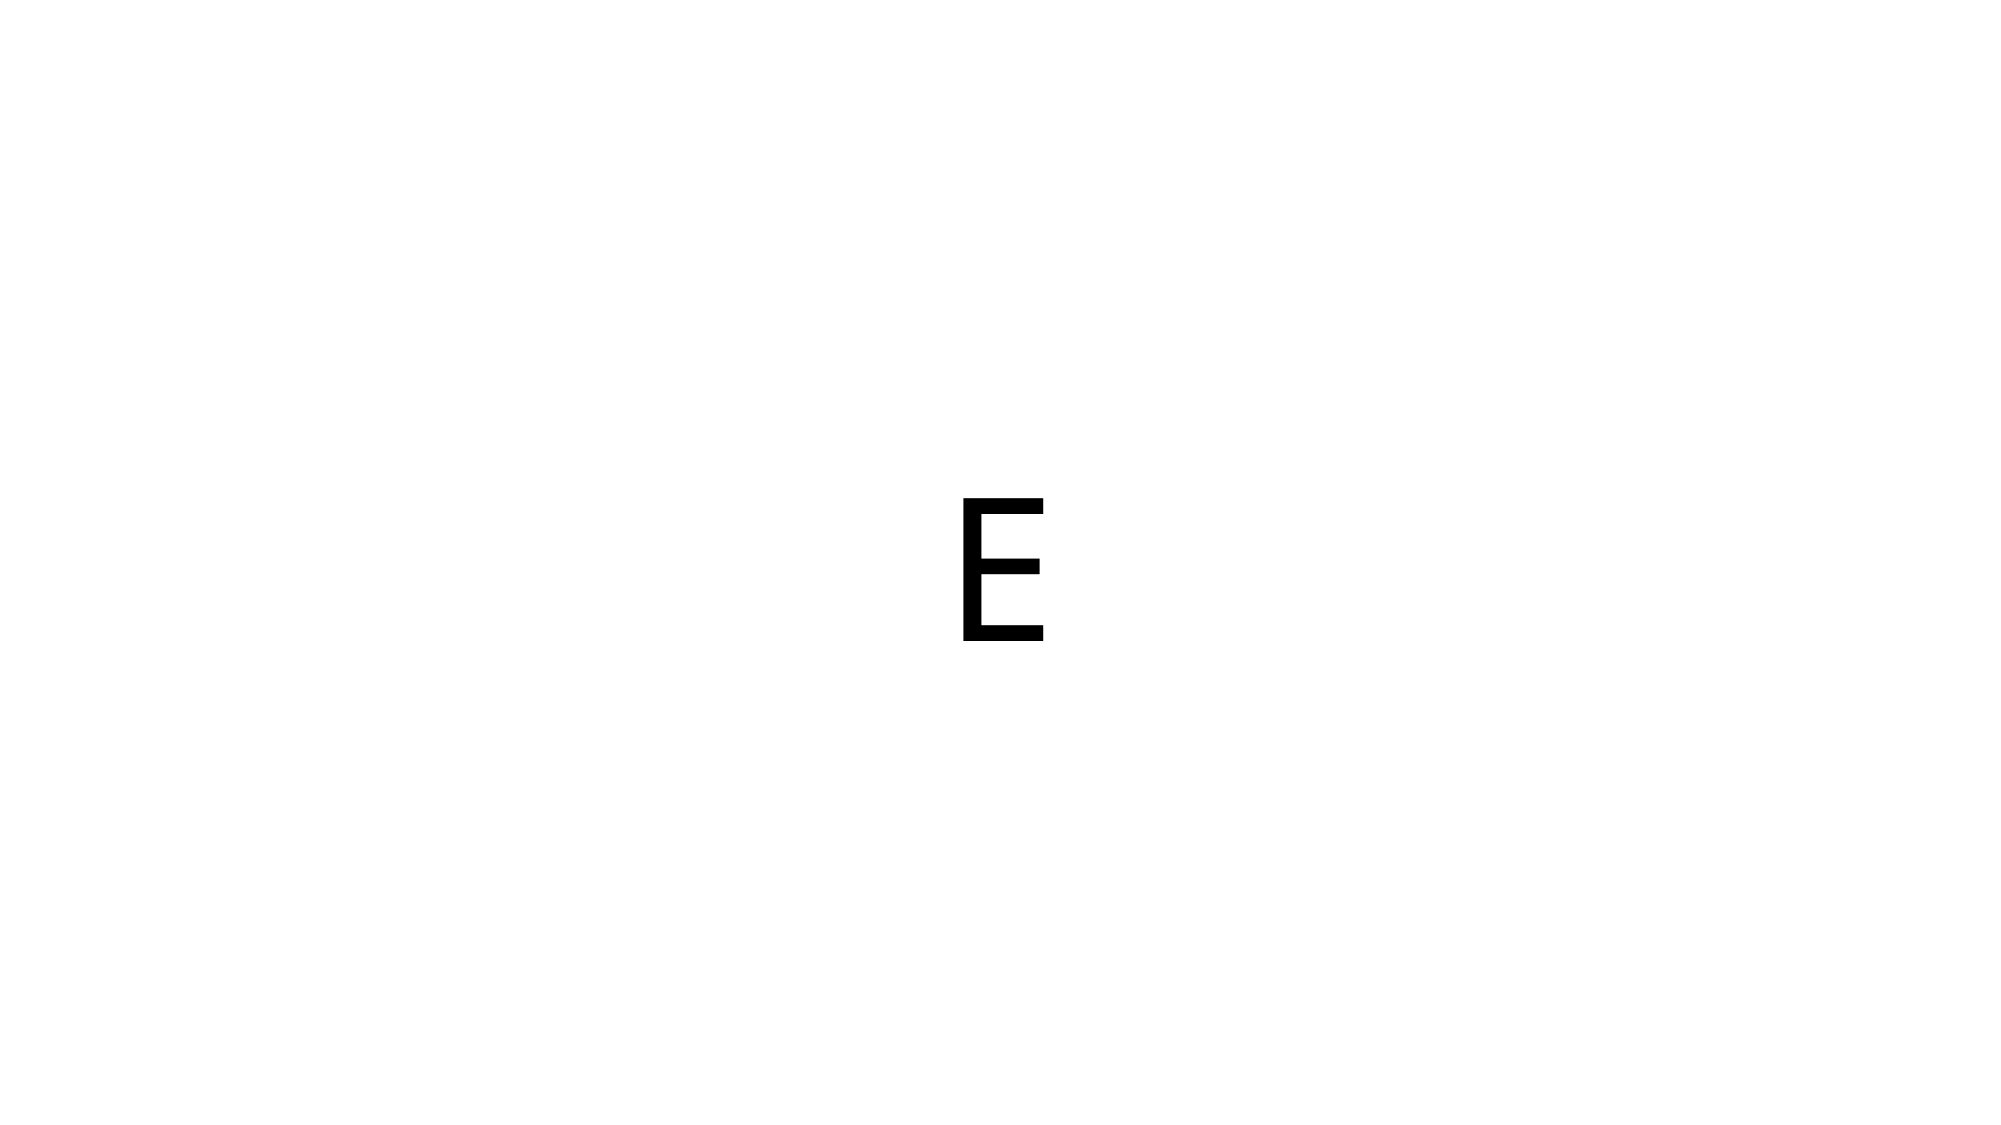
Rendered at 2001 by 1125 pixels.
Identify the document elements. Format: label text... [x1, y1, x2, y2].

title E [137, 59, 1863, 1094]
